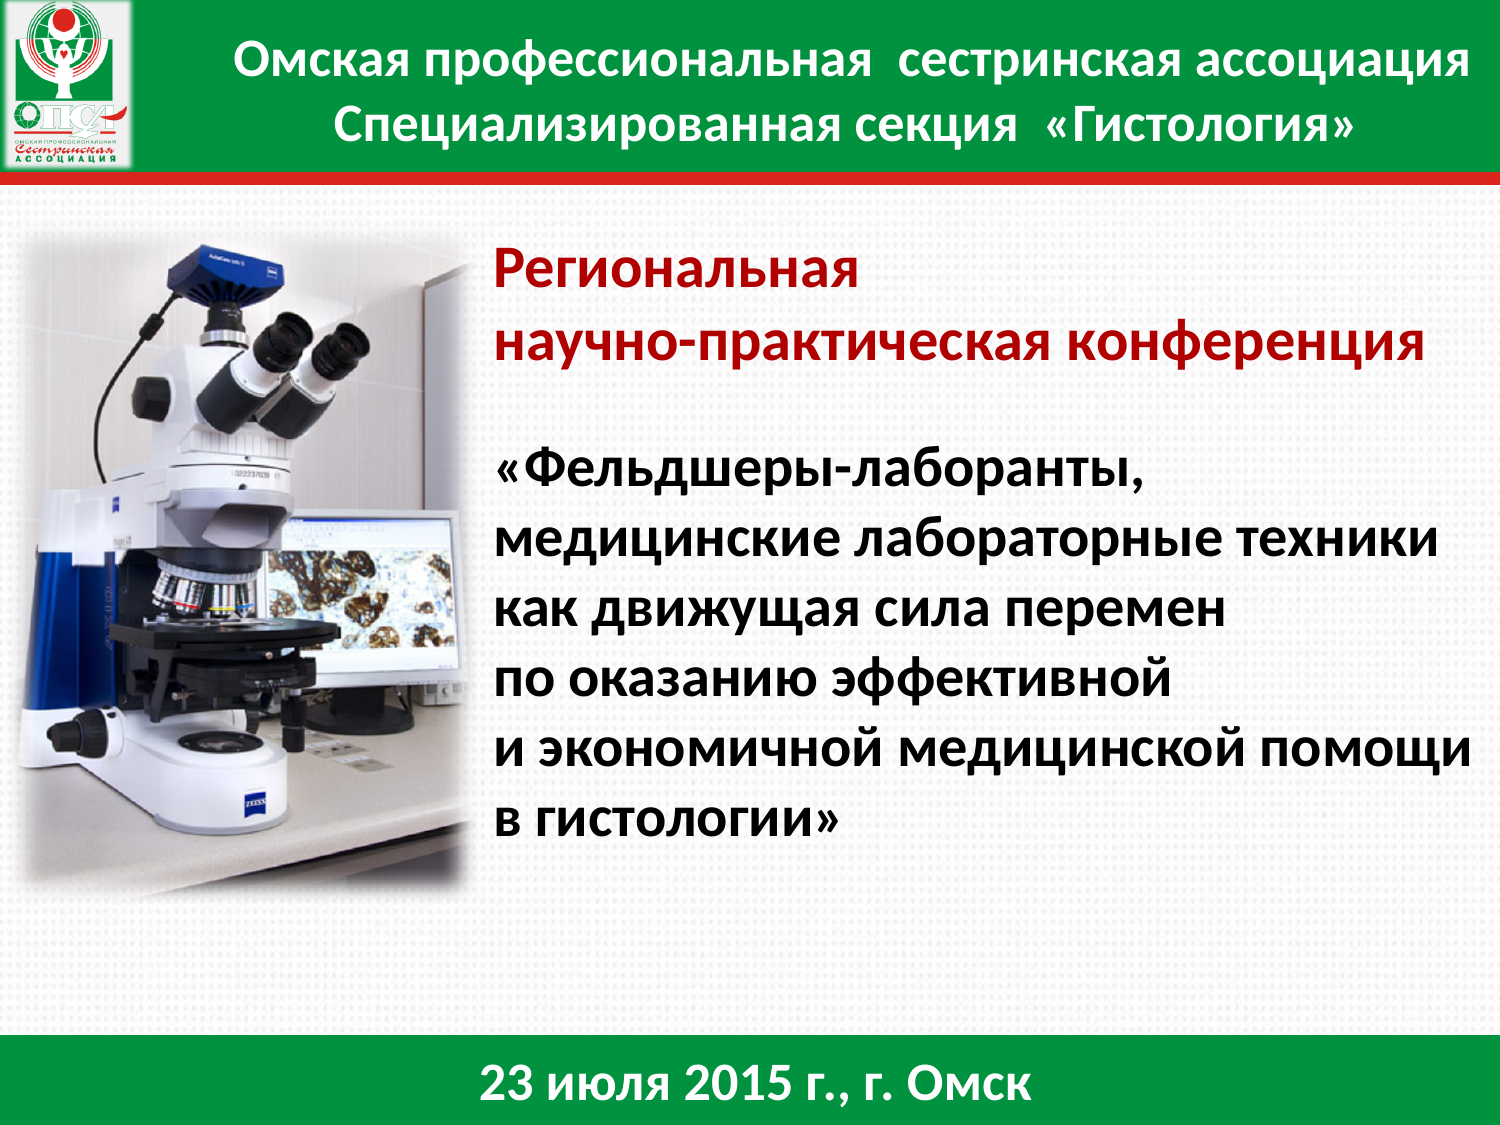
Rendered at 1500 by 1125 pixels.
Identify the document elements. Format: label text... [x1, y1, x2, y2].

text_box Региональная научно-практическая конференция [479, 219, 1453, 380]
picture [0, 0, 1500, 1125]
text_box «Фельдшеры-лаборанты, медицинские лабораторные техники как движущая сила перемен по оказанию эффективной и экономичной медицинской помощи в гистологии» [483, 420, 1500, 856]
